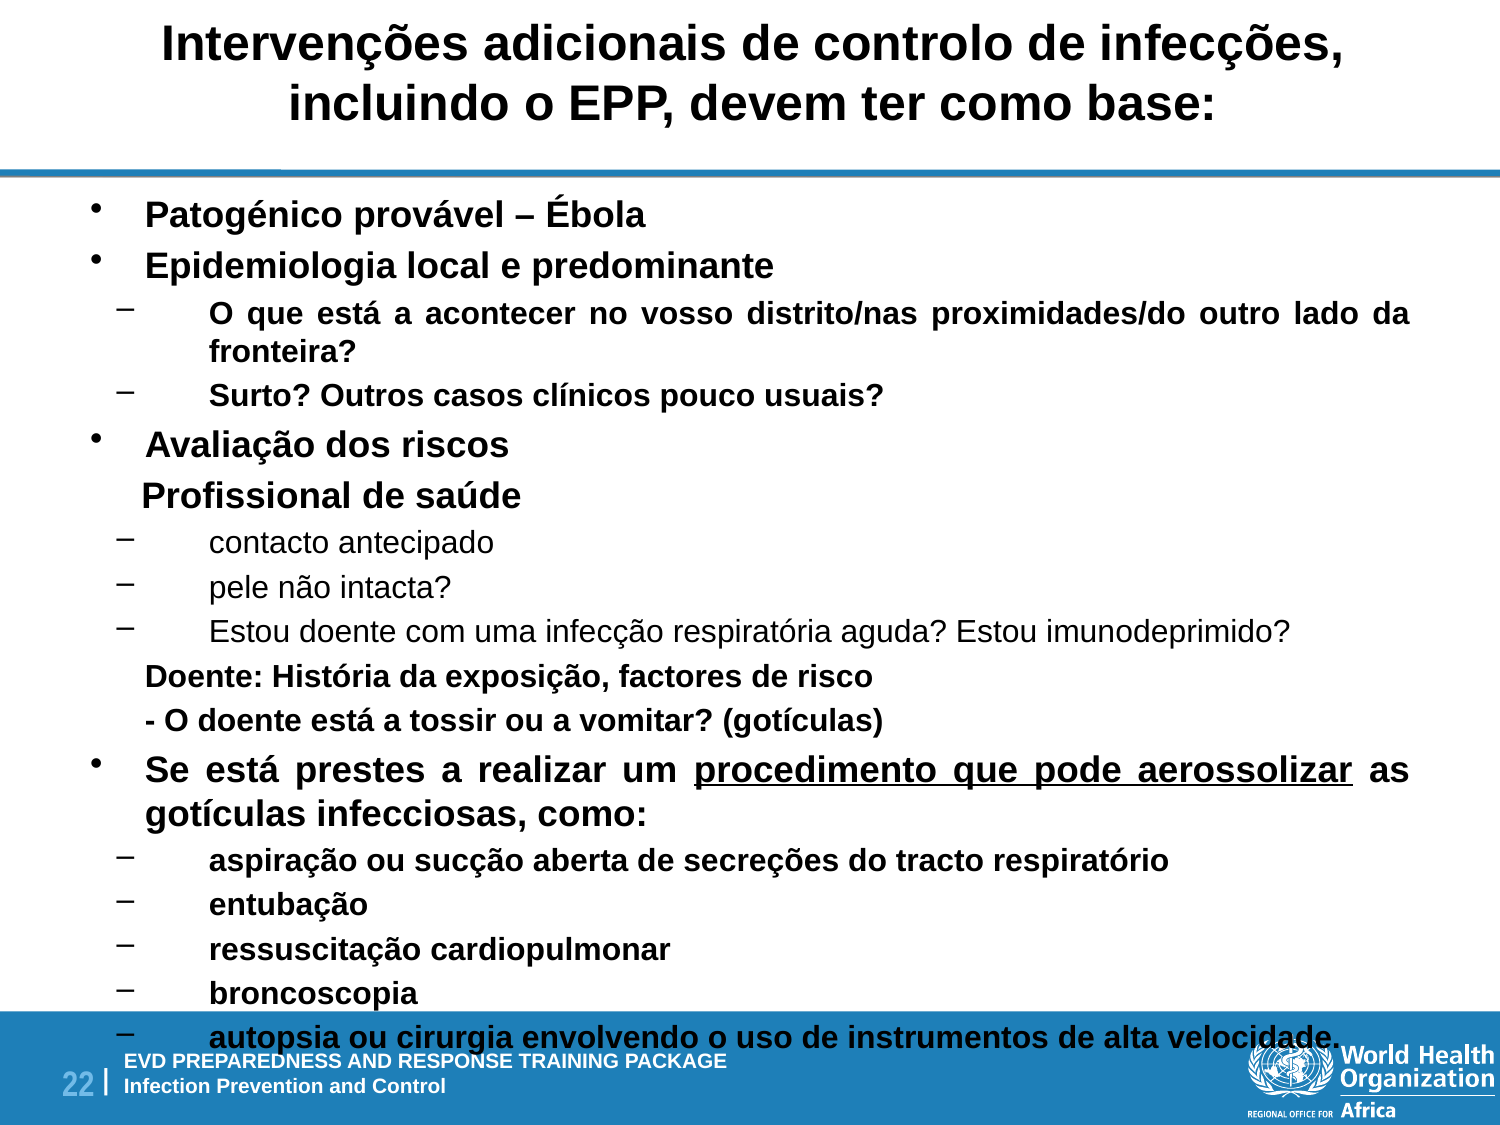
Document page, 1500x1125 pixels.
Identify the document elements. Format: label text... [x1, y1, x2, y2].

list Patogénico provável – Ébola Epidemiologia local e predominante O que está a acontecer no vosso distrito/nas proximidades/do outro lado da fronteira? Surto? Outros casos clínicos pouco usuais? Avaliação dos riscos Profissional de saúde contacto antecipado pele não intacta? Estou doente com uma infecção respiratória aguda? Estou imunodeprimido? Doente: História da exposição, factores de risco - O doente está a tossir ou a vomitar? (gotículas) Se está prestes a realizar um procedimento que pode aerossolizar as gotículas infecciosas, como: aspiração ou sucção aberta de secreções do tracto respiratório entubação ressuscitação cardiopulmonar broncoscopia autopsia ou cirurgia envolvendo o uso de instrumentos de alta velocidade. [74, 182, 1426, 1071]
title Intervenções adicionais de controlo de infecções, incluindo o EPP, devem ter como base: [77, 0, 1429, 147]
